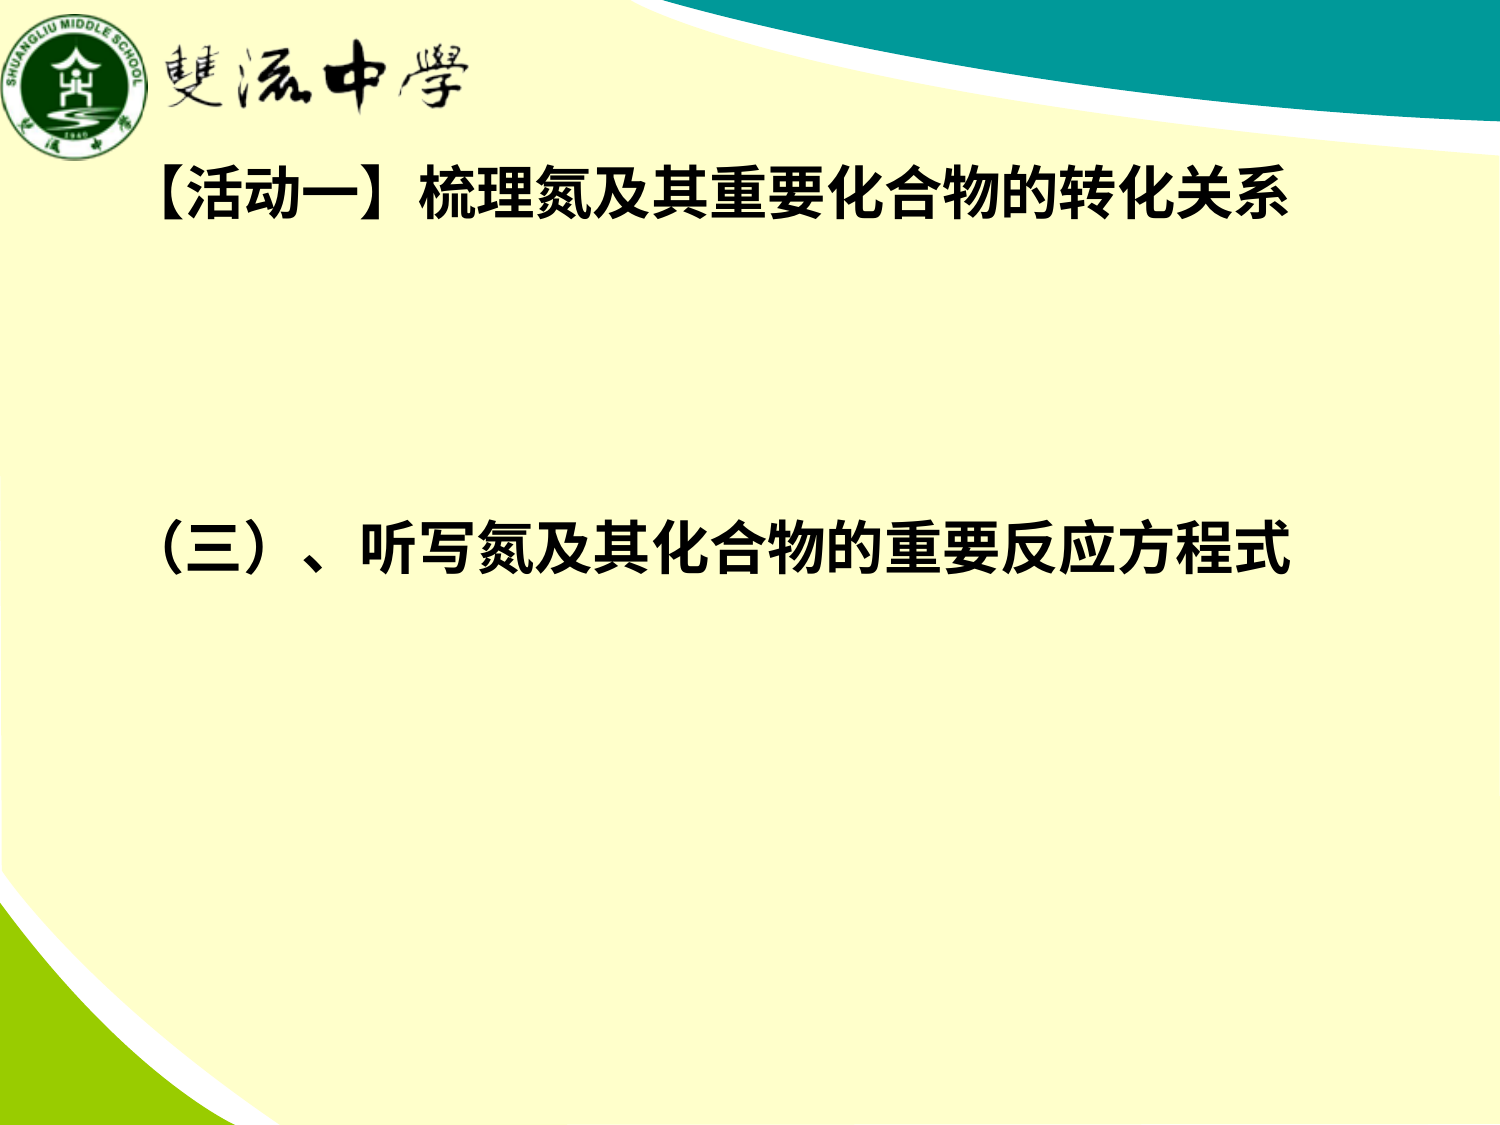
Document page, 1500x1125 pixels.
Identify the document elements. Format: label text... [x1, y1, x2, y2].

picture [159, 21, 491, 138]
text_box 【活动一】梳理氮及其重要化合物的转化关系 [112, 149, 1471, 234]
picture [0, 14, 148, 161]
text_box （三）、听写氮及其化合物的重要反应方程式 [112, 503, 1471, 589]
